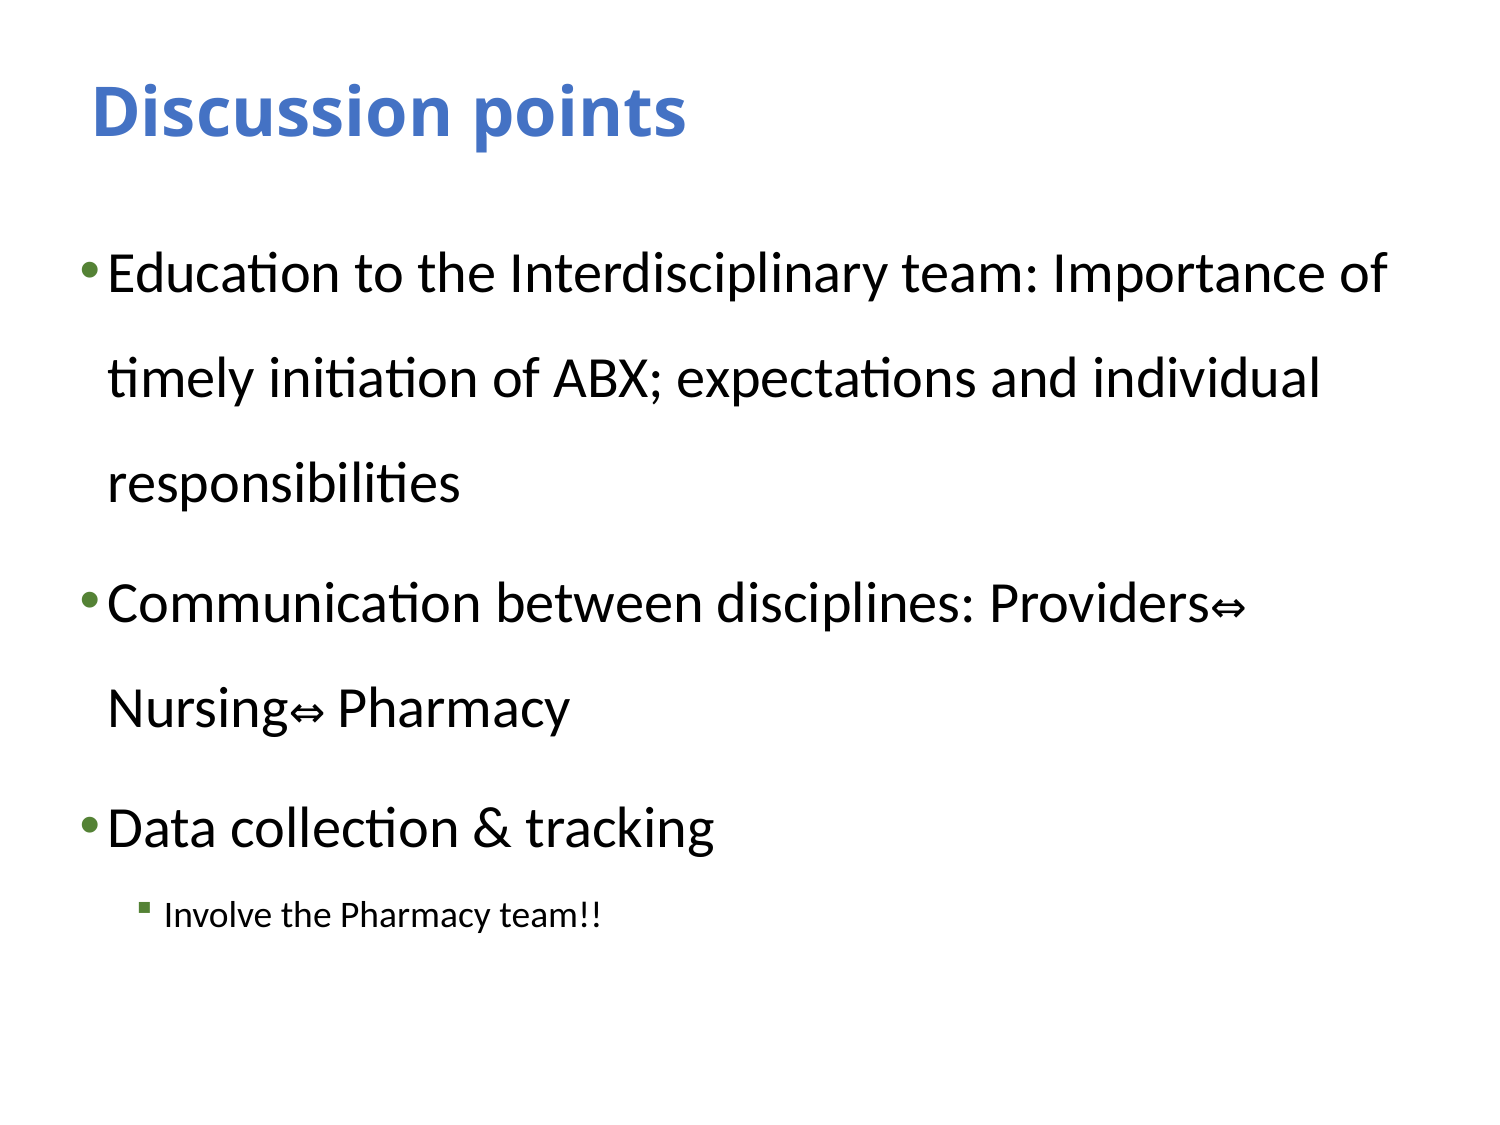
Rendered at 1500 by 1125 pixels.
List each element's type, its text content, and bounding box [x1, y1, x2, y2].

title Discussion points [75, 20, 1425, 208]
list Education to the Interdisciplinary team: Importance of timely initiation of ABX; expectations and individual responsibilities Communication between disciplines: Providers⇔ Nursing⇔ Pharmacy Data collection & tracking Involve the Pharmacy team!! [64, 192, 1415, 1069]
